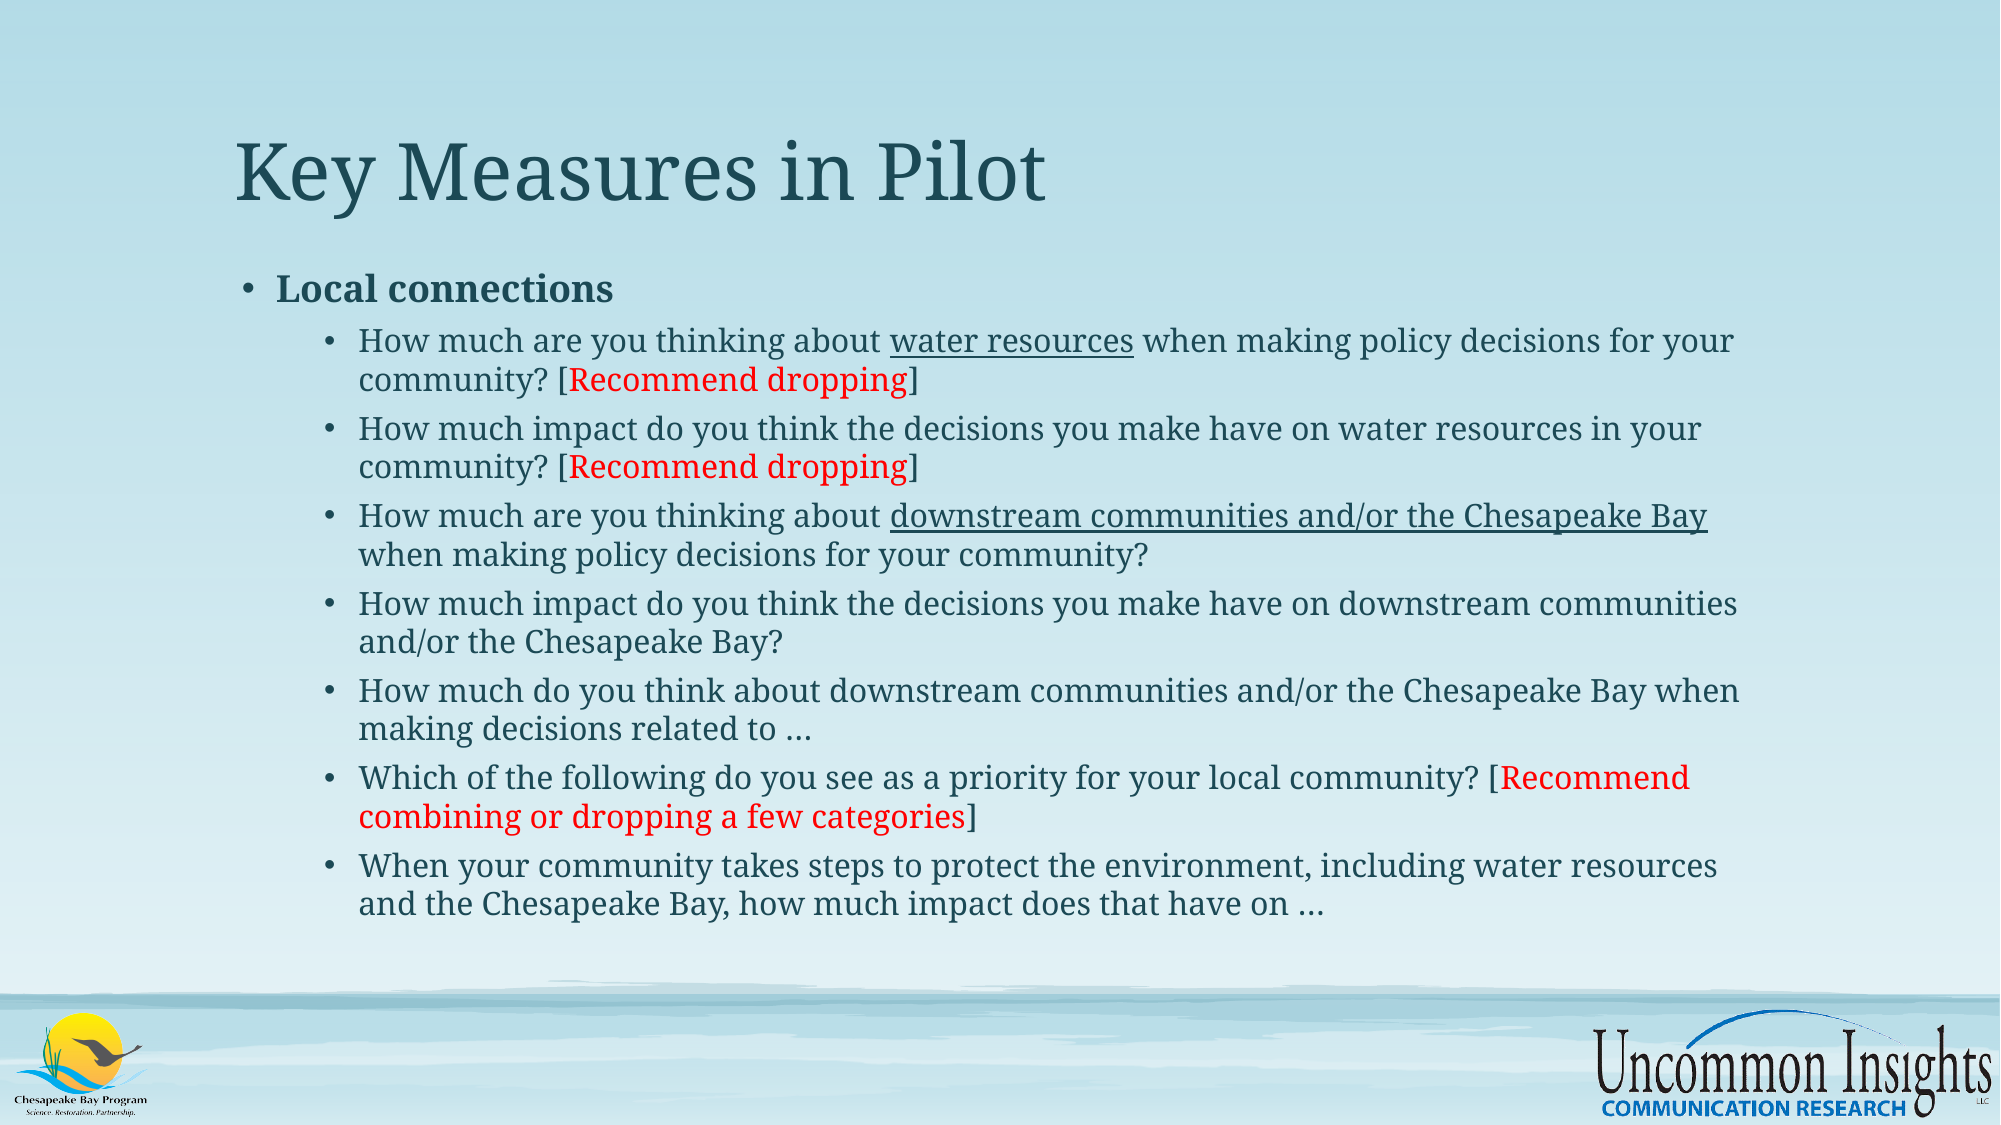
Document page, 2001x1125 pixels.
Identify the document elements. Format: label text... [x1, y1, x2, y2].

picture [0, 1005, 2000, 1123]
title Key Measures in Pilot [219, 43, 1842, 225]
list Local connections How much are you thinking about water resources when making policy decisions for your community? [Recommend dropping] How much impact do you think the decisions you make have on water resources in your community? [Recommend dropping] How much are you thinking about downstream communities and/or the Chesapeake Bay when making policy decisions for your community? How much impact do you think the decisions you make have on downstream communities and/or the Chesapeake Bay? How much do you think about downstream communities and/or the Chesapeake Bay when making decisions related to … Which of the following do you see as a priority for your local community? [Recommend combining or dropping a few categories] When your community takes steps to protect the environment, including water resources and the Chesapeake Bay, how much impact does that have on … [219, 258, 1780, 938]
